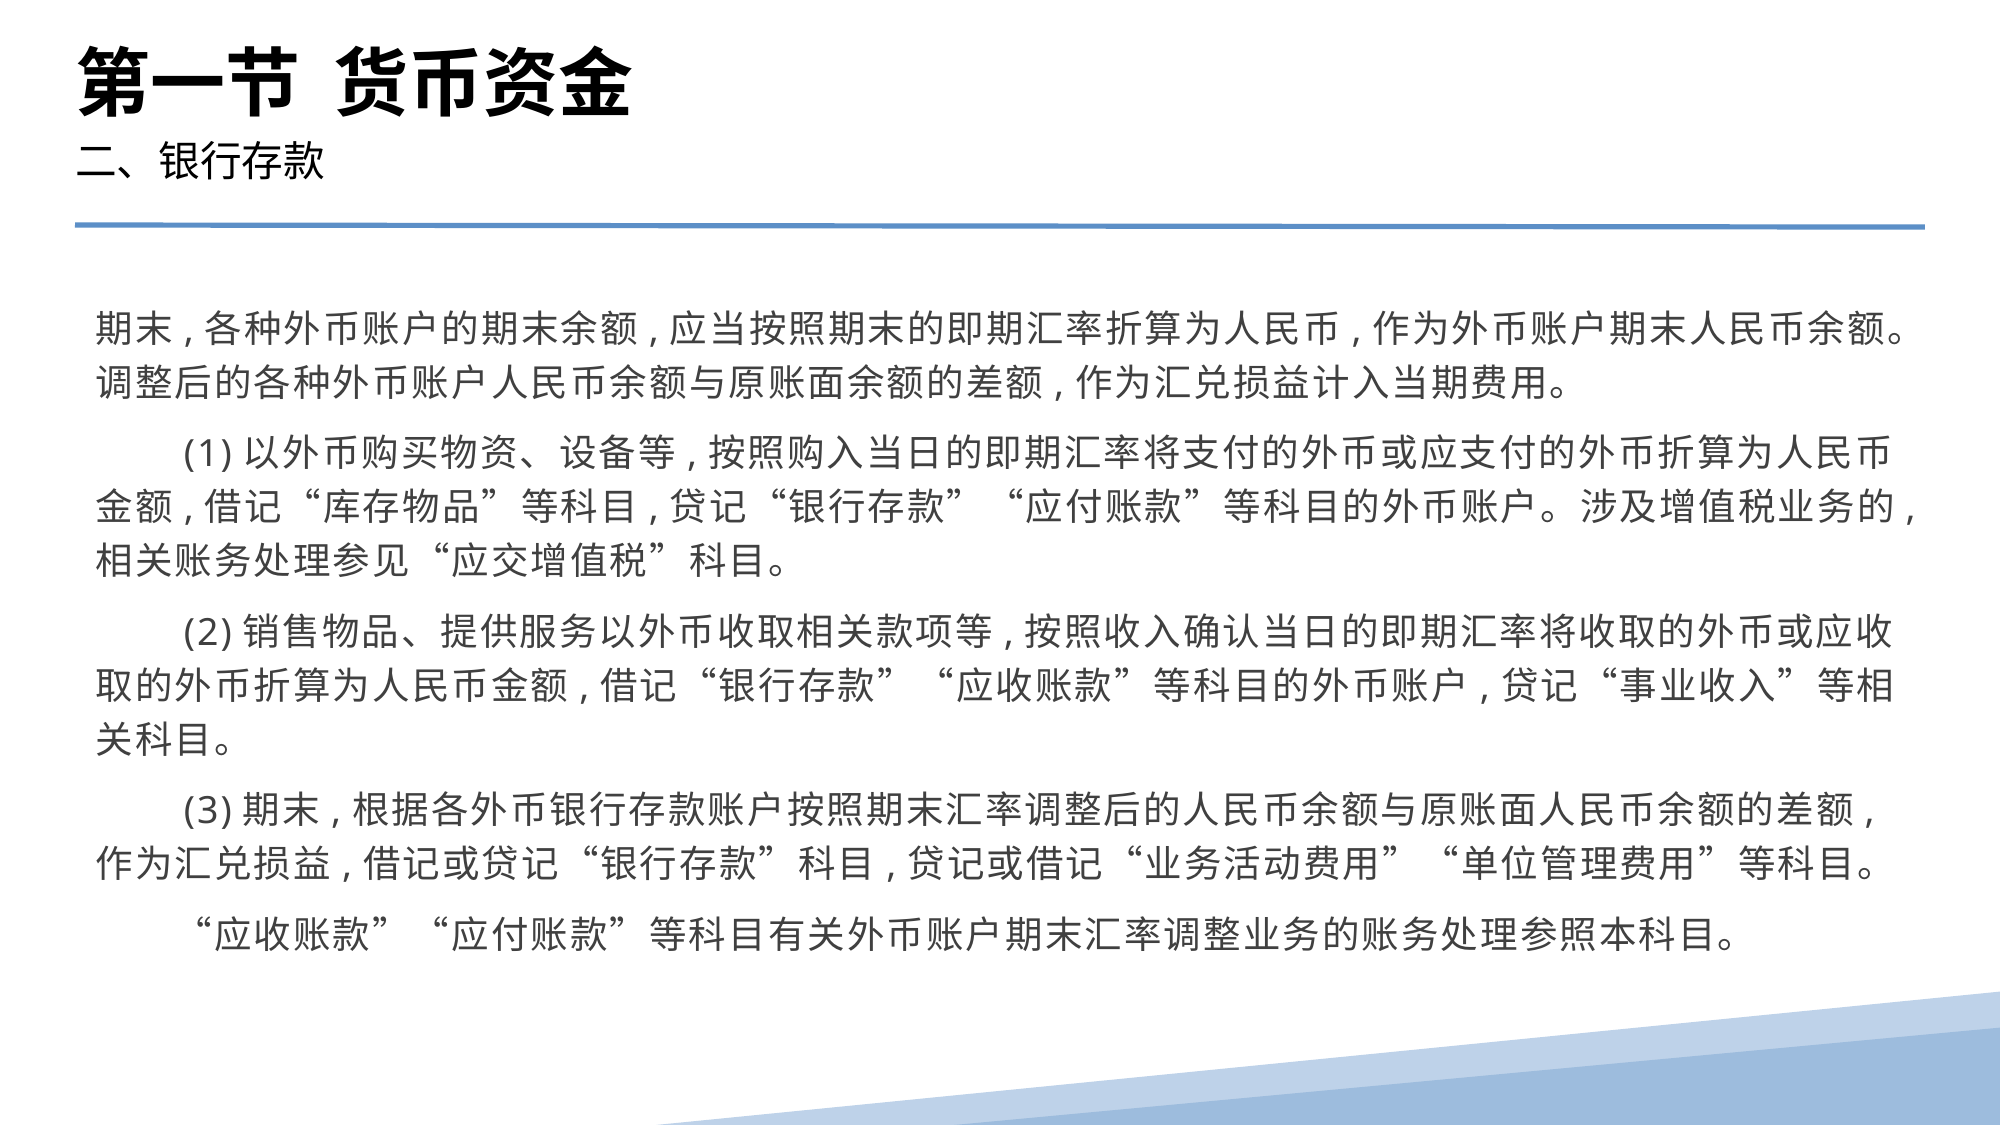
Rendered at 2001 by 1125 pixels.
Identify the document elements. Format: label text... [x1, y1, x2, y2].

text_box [74, 224, 1925, 228]
text_box 二、银行存款 [75, 124, 1925, 200]
text_box 第一节 货币资金 [75, 24, 1925, 124]
text_box 期末,各种外币账户的期末余额,应当按照期末的即期汇率折算为人民币,作为外币账户期末人民币余额。调整后的各种外币账户人民币余额与原账面余额的差额,作为汇兑损益计入当期费用。 (1)以外币购买物资、设备等,按照购入当日的即期汇率将支付的外币或应支付的外币折算为人民币金额,借记“库存物品”等科目,贷记“银行存款”“应付账款”等科目的外币账户。涉及增值税业务的,相关账务处理参见“应交增值税”科目。 (2)销售物品、提供服务以外币收取相关款项等,按照收入确认当日的即期汇率将收取的外币或应收取的外币折算为人民币金额,借记“银行存款”“应收账款”等科目的外币账户,贷记“事业收入”等相关科目。 (3)期末,根据各外币银行存款账户按照期末汇率调整后的人民币余额与原账面人民币余额的差额,作为汇兑损益,借记或贷记“银行存款”科目,贷记或借记“业务活动费用”“单位管理费用”等科目。 “应收账款”“应付账款”等科目有关外币账户期末汇率调整业务的账务处理参照本科目。 [85, 228, 1925, 1027]
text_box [656, 991, 2000, 1125]
